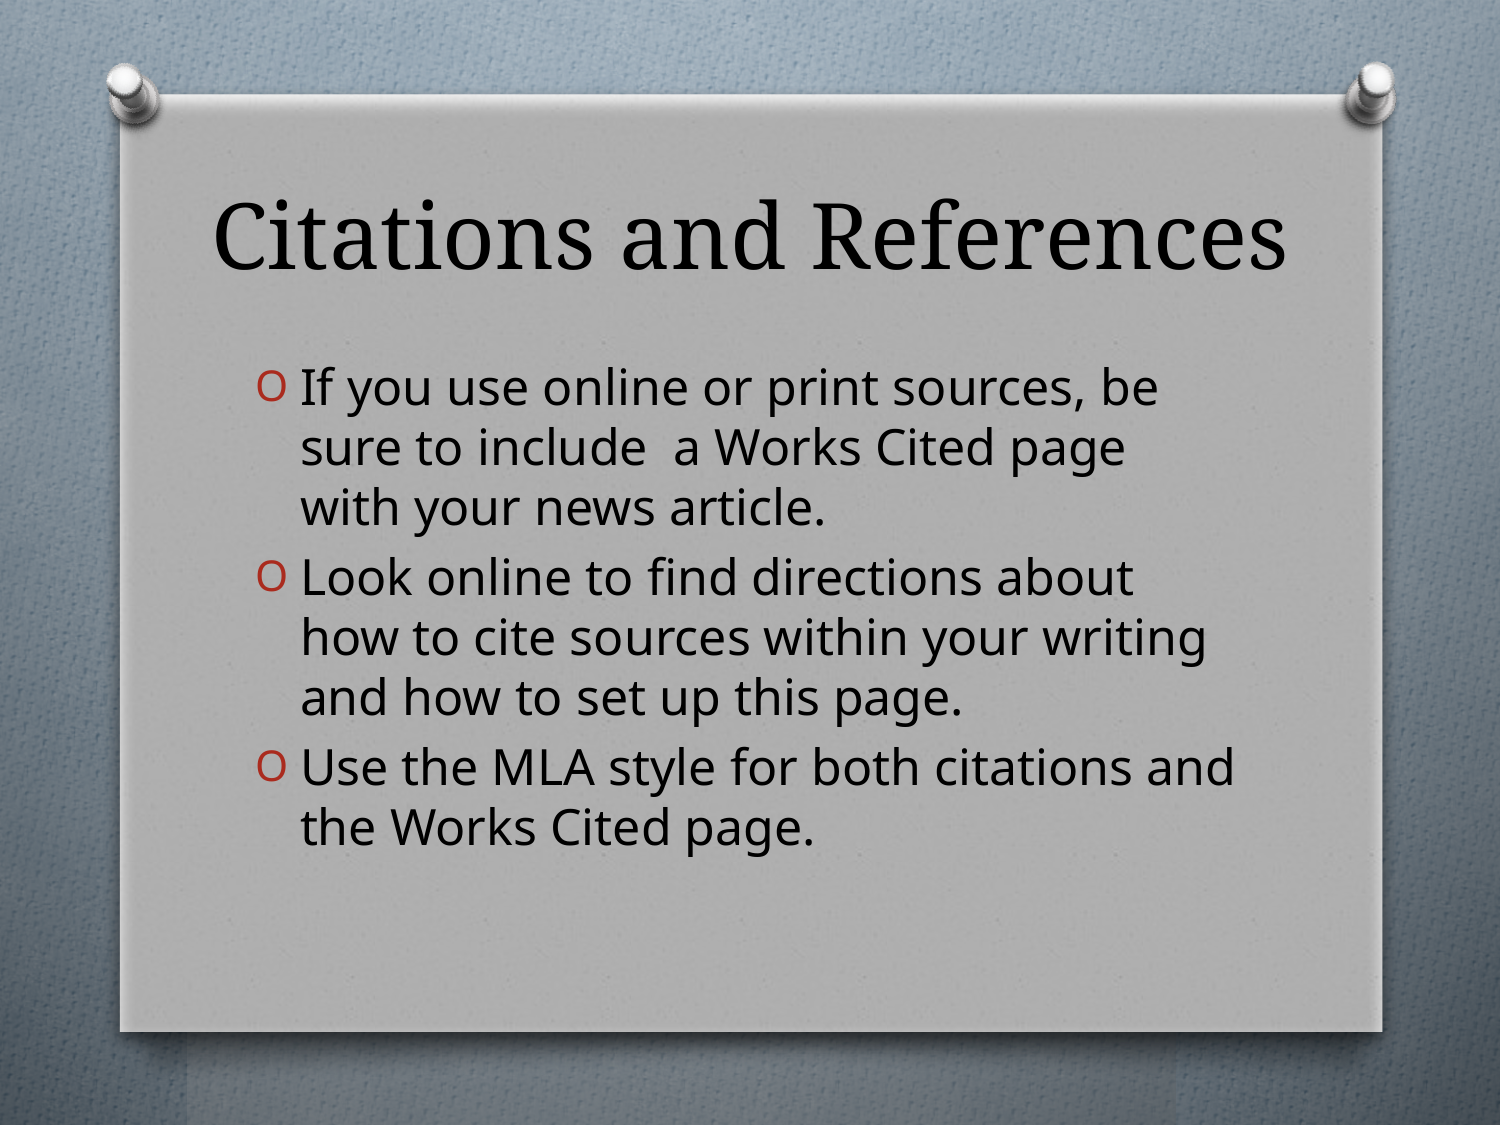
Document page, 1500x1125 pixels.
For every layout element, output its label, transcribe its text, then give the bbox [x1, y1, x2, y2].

title Citations and References [179, 134, 1323, 332]
picture [75, 29, 198, 153]
picture [1317, 35, 1439, 156]
list If you use online or print sources, be sure to include a Works Cited page with your news article. Look online to find directions about how to cite sources within your writing and how to set up this page. Use the MLA style for both citations and the Works Cited page. [240, 347, 1257, 939]
